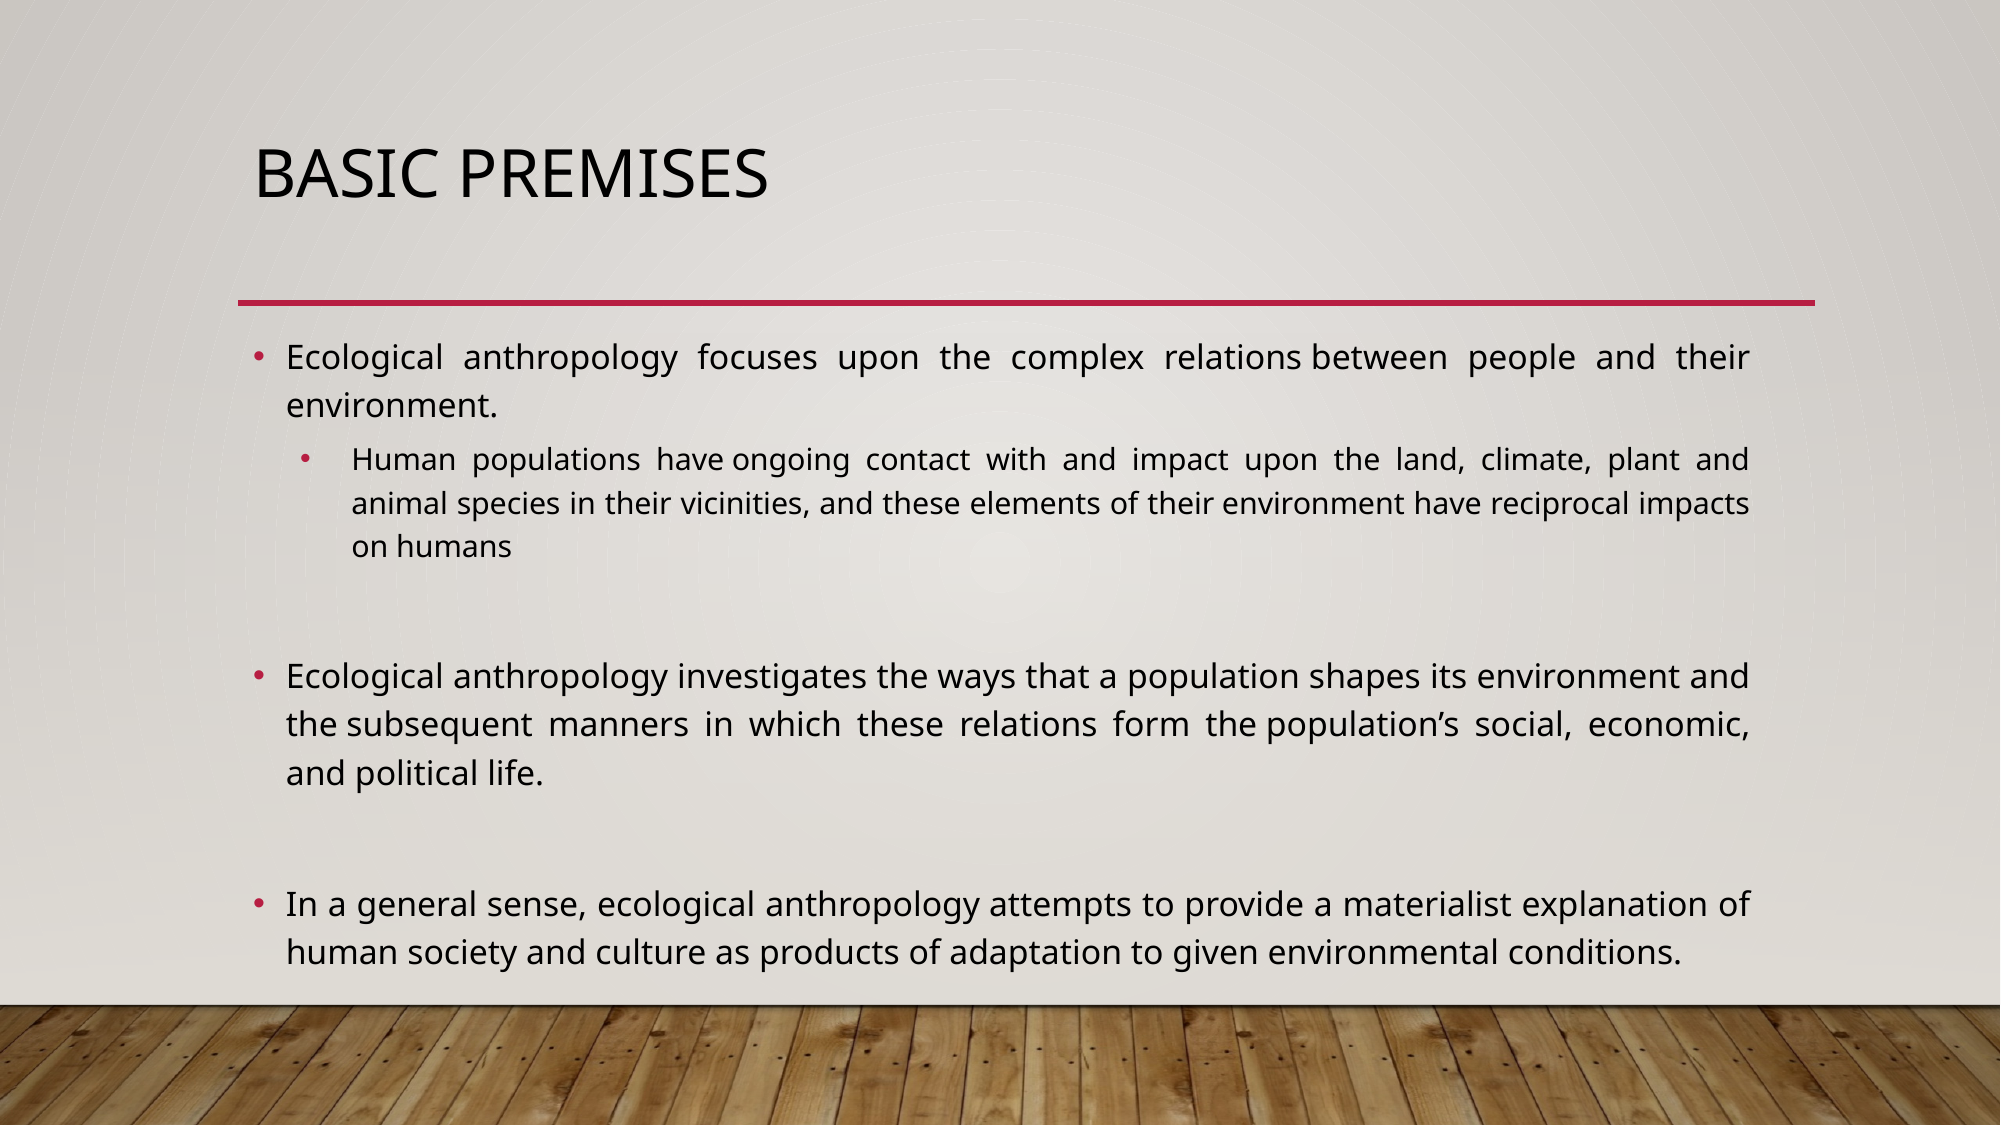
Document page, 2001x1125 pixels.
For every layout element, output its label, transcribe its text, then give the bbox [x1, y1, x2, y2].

picture [0, 1005, 2000, 1125]
title BASIC PREMISES [238, 131, 1814, 305]
list Ecological anthropology focuses upon the complex relations between people and their environment. Human populations have ongoing contact with and impact upon the land, climate, plant and animal species in their vicinities, and these elements of their environment have reciprocal impacts on humans Ecological anthropology investigates the ways that a population shapes its environment and the subsequent manners in which these relations form the population’s social, economic, and political life. In a general sense, ecological anthropology attempts to provide a materialist explanation of human society and culture as products of adaptation to given environmental conditions. [238, 319, 1766, 1013]
